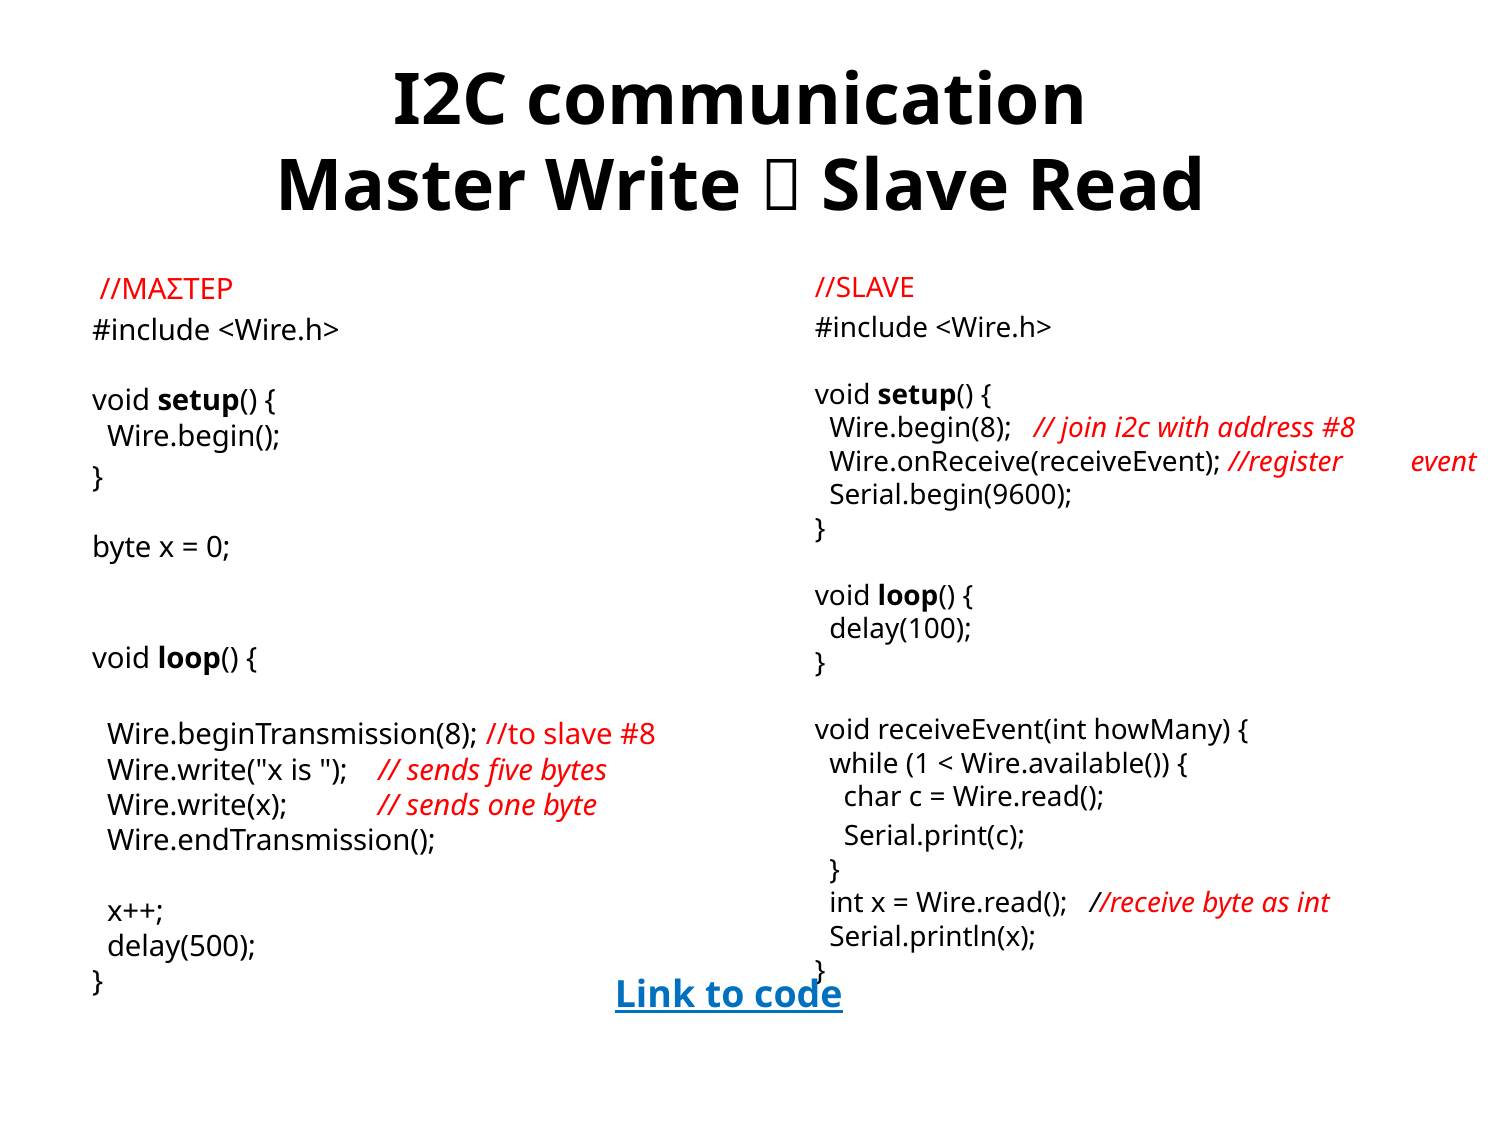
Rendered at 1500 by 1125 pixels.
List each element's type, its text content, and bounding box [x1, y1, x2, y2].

title I2C communication Master Write  Slave Read [75, 45, 1425, 233]
text_box Link to code [600, 962, 875, 1023]
list //ΜΑΣΤΕΡ #include <Wire.h> void setup() { Wire.begin(); } byte x = 0; void loop() { Wire.beginTransmission(8); //to slave #8 Wire.write("x is "); // sends five bytes Wire.write(x); // sends one byte Wire.endTransmission(); x++; delay(500); } [24, 262, 750, 1005]
text_box //SLAVE #include <Wire.h> void setup() { Wire.begin(8); // join i2c with address #8 Wire.onReceive(receiveEvent); //register event Serial.begin(9600); } void loop() { delay(100); } void receiveEvent(int howMany) { while (1 < Wire.available()) { char c = Wire.read(); Serial.print(c); } int x = Wire.read(); //receive byte as int Serial.println(x); } [750, 262, 1500, 1005]
